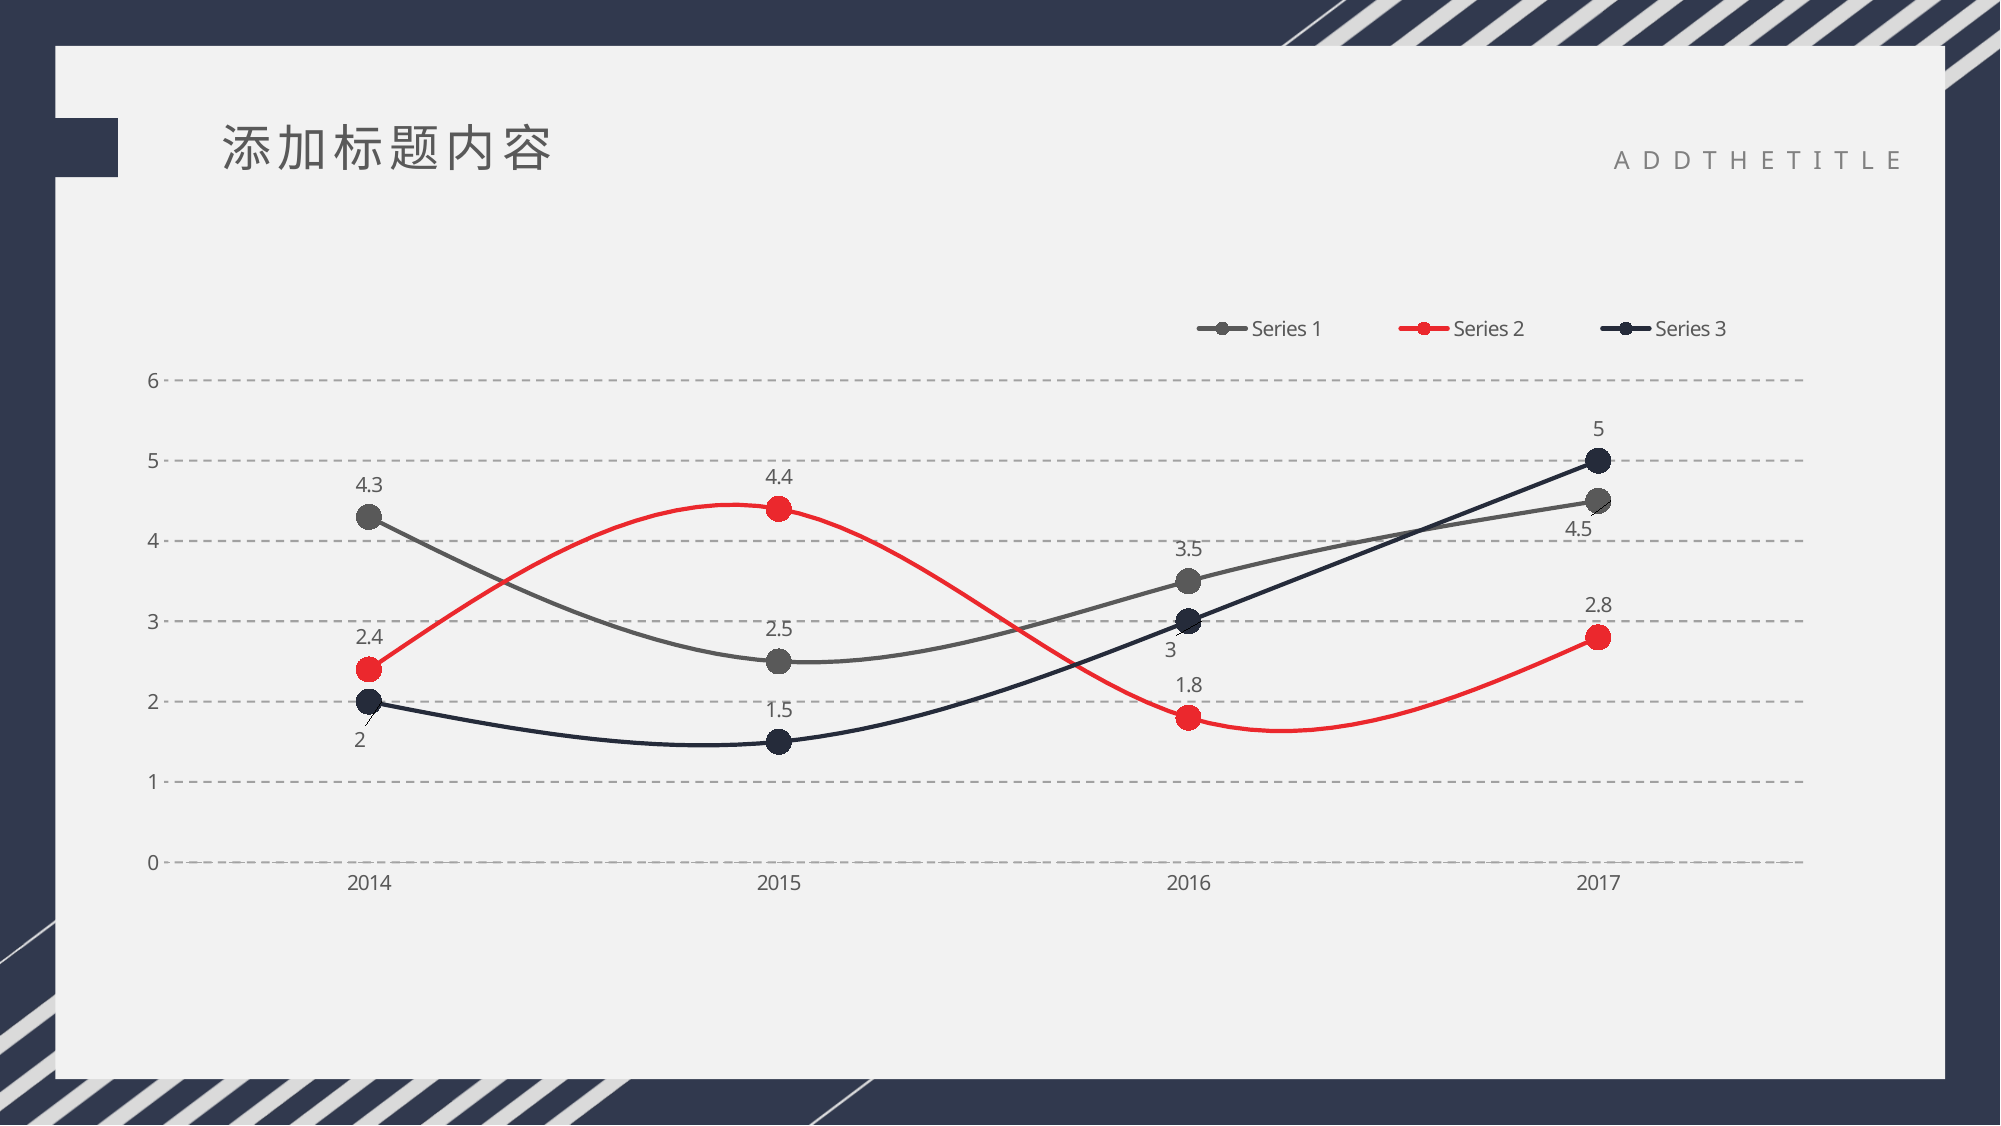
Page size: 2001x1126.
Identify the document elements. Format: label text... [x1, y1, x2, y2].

text_box ADDTHETITLE [1362, 137, 1916, 182]
picture [0, 0, 2001, 1125]
text_box 添加标题内容 [206, 109, 737, 184]
chart [101, 306, 1835, 931]
